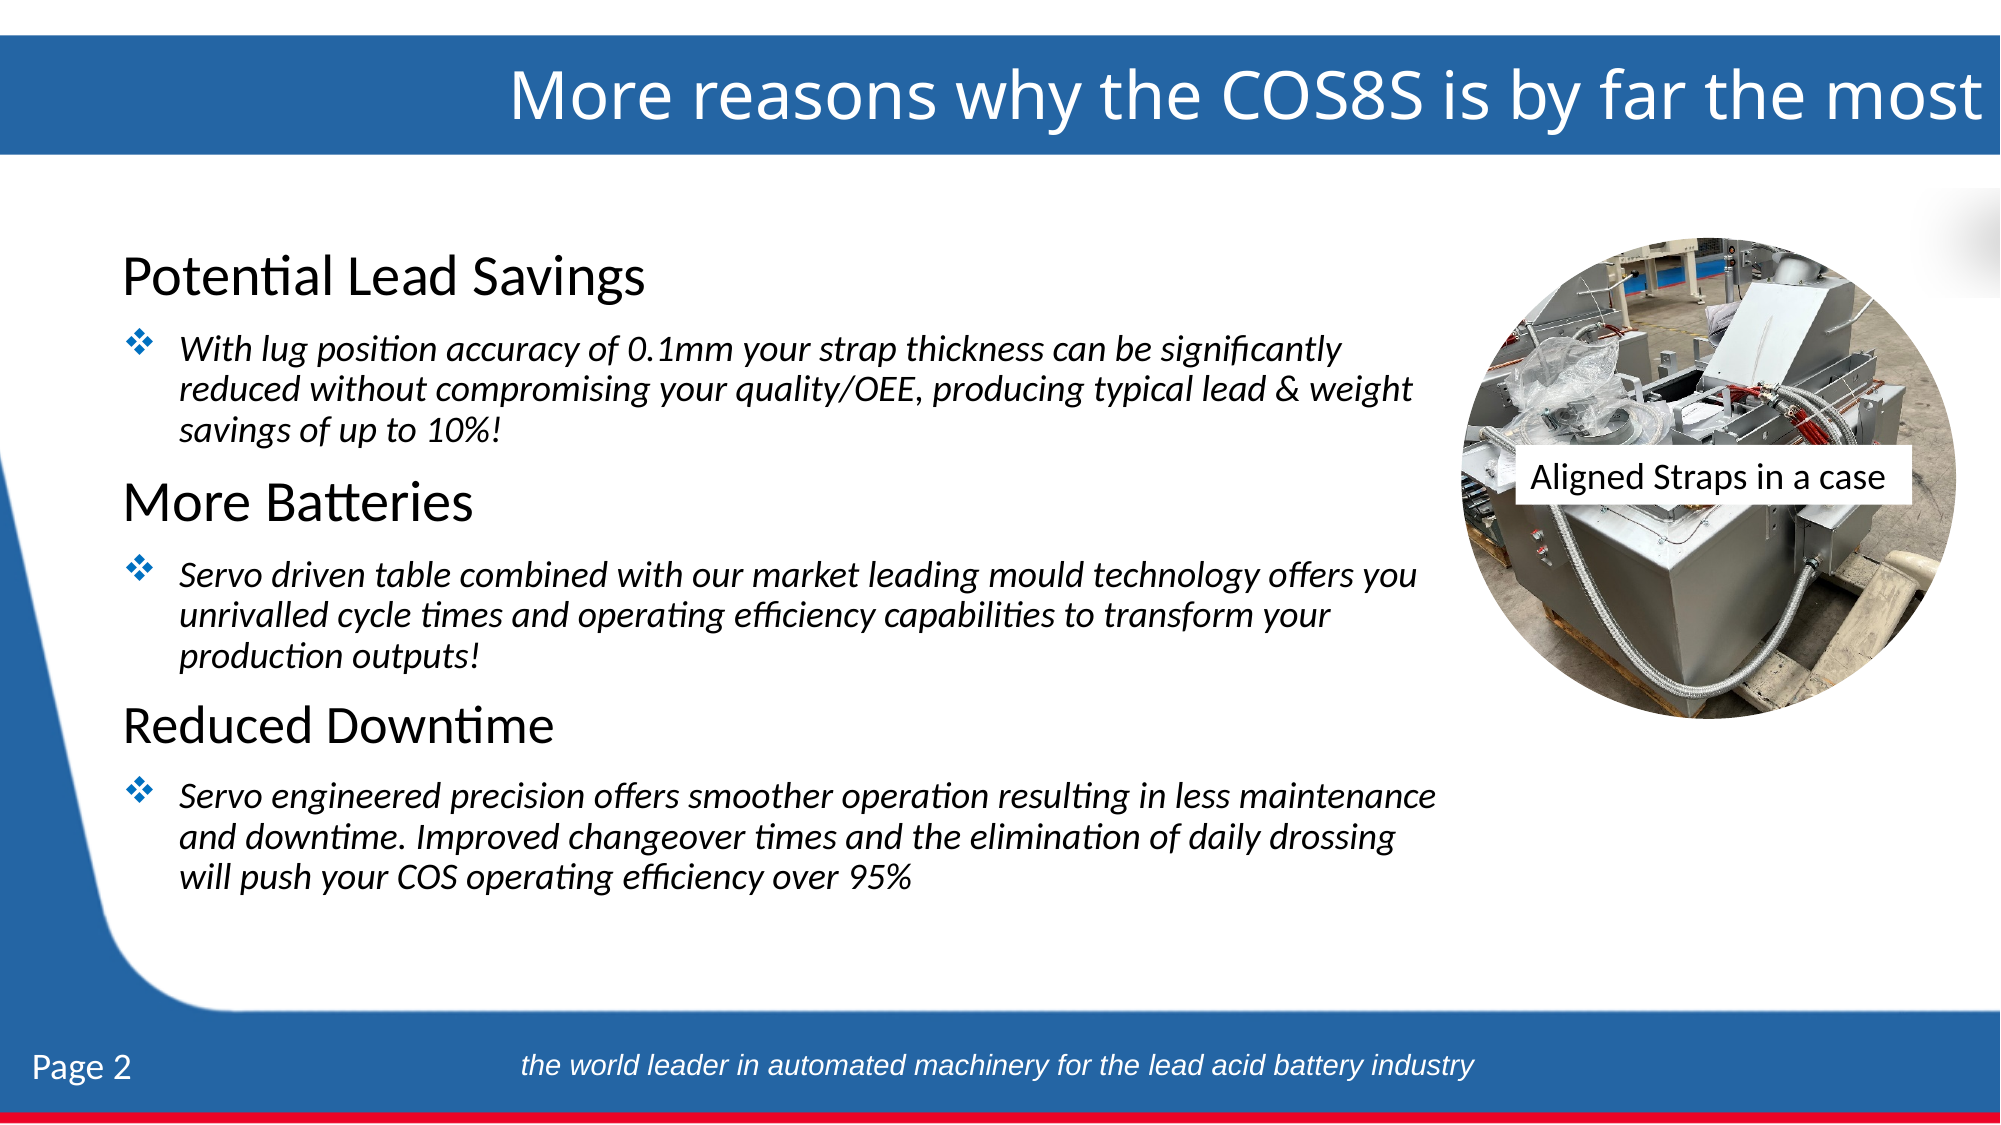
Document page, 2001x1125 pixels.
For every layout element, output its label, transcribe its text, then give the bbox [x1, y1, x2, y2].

text_box Potential Lead Savings With lug position accuracy of 0.1mm your strap thickness can be significantly reduced without compromising your quality/OEE, producing typical lead & weight savings of up to 10%! More Batteries Servo driven table combined with our market leading mould technology offers you unrivalled cycle times and operating efficiency capabilities to transform your production outputs! Reduced Downtime Servo engineered precision offers smoother operation resulting in less maintenance and downtime. Improved changeover times and the elimination of daily drossing will push your COS operating efficiency over 95% [107, 237, 1472, 936]
title More reasons why the COS8S is by far the most [0, 35, 2000, 155]
text_box Page 2 [12, 1034, 152, 1095]
picture [0, 230, 2000, 1125]
text_box the world leader in automated machinery for the lead acid battery industry [278, 1039, 1719, 1089]
